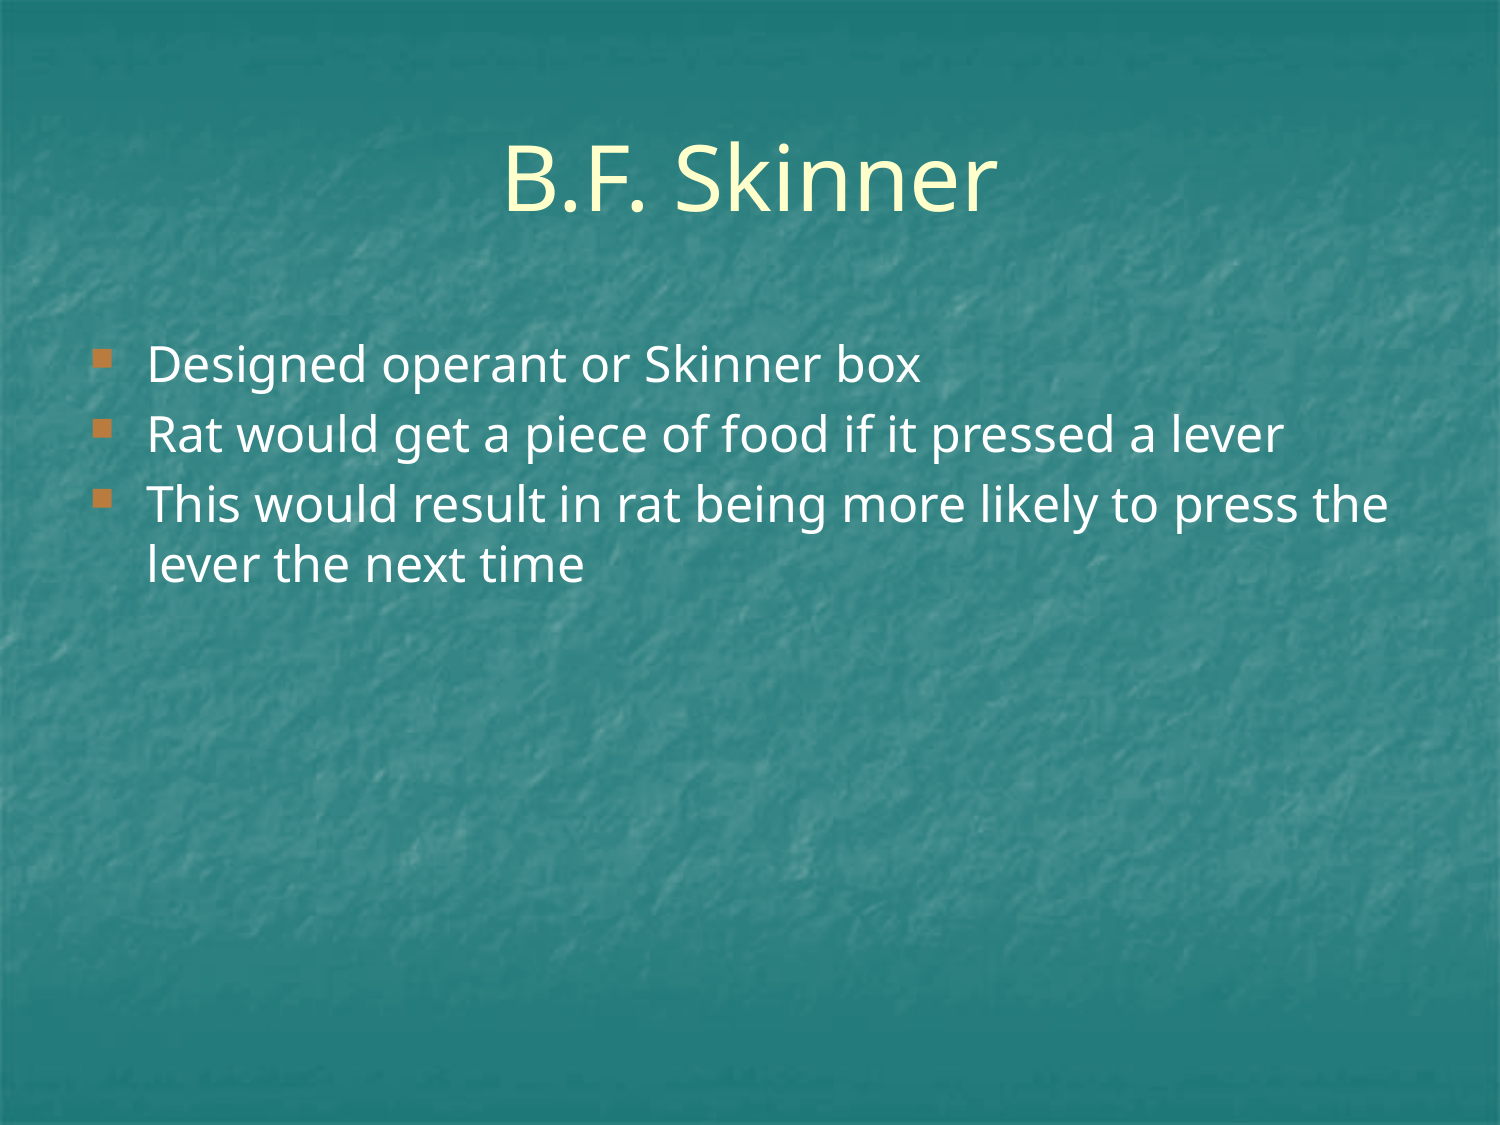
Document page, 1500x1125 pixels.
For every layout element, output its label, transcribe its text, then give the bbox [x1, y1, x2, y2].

title B.F. Skinner [74, 62, 1426, 288]
list Designed operant or Skinner box Rat would get a piece of food if it pressed a lever This would result in rat being more likely to press the lever the next time [74, 324, 1426, 1001]
